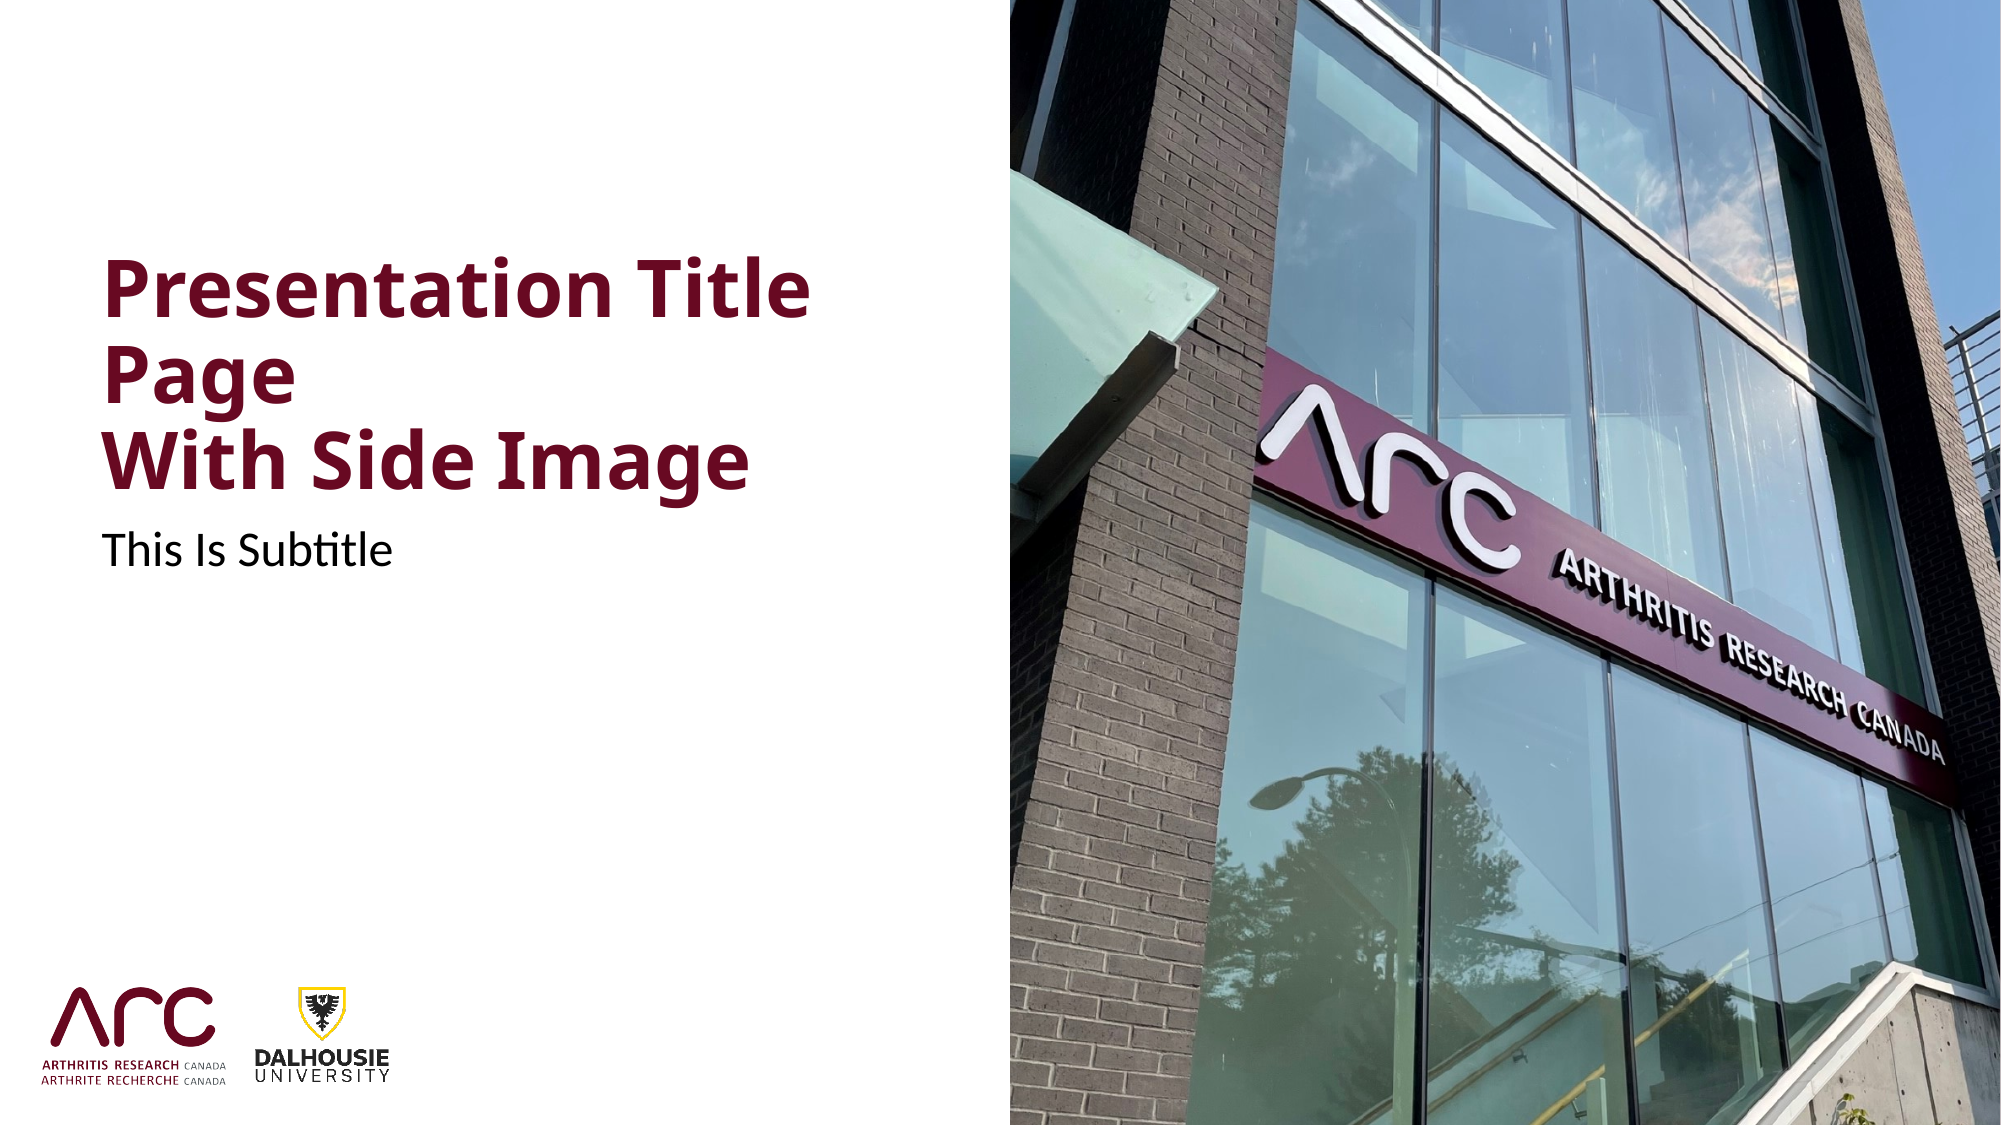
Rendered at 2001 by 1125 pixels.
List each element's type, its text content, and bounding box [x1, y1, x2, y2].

picture [1011, 0, 2001, 1125]
title Presentation Title Page With Side Image [86, 240, 1000, 515]
list This Is Subtitle [86, 515, 1000, 569]
picture [255, 987, 389, 1082]
picture [41, 987, 226, 1085]
